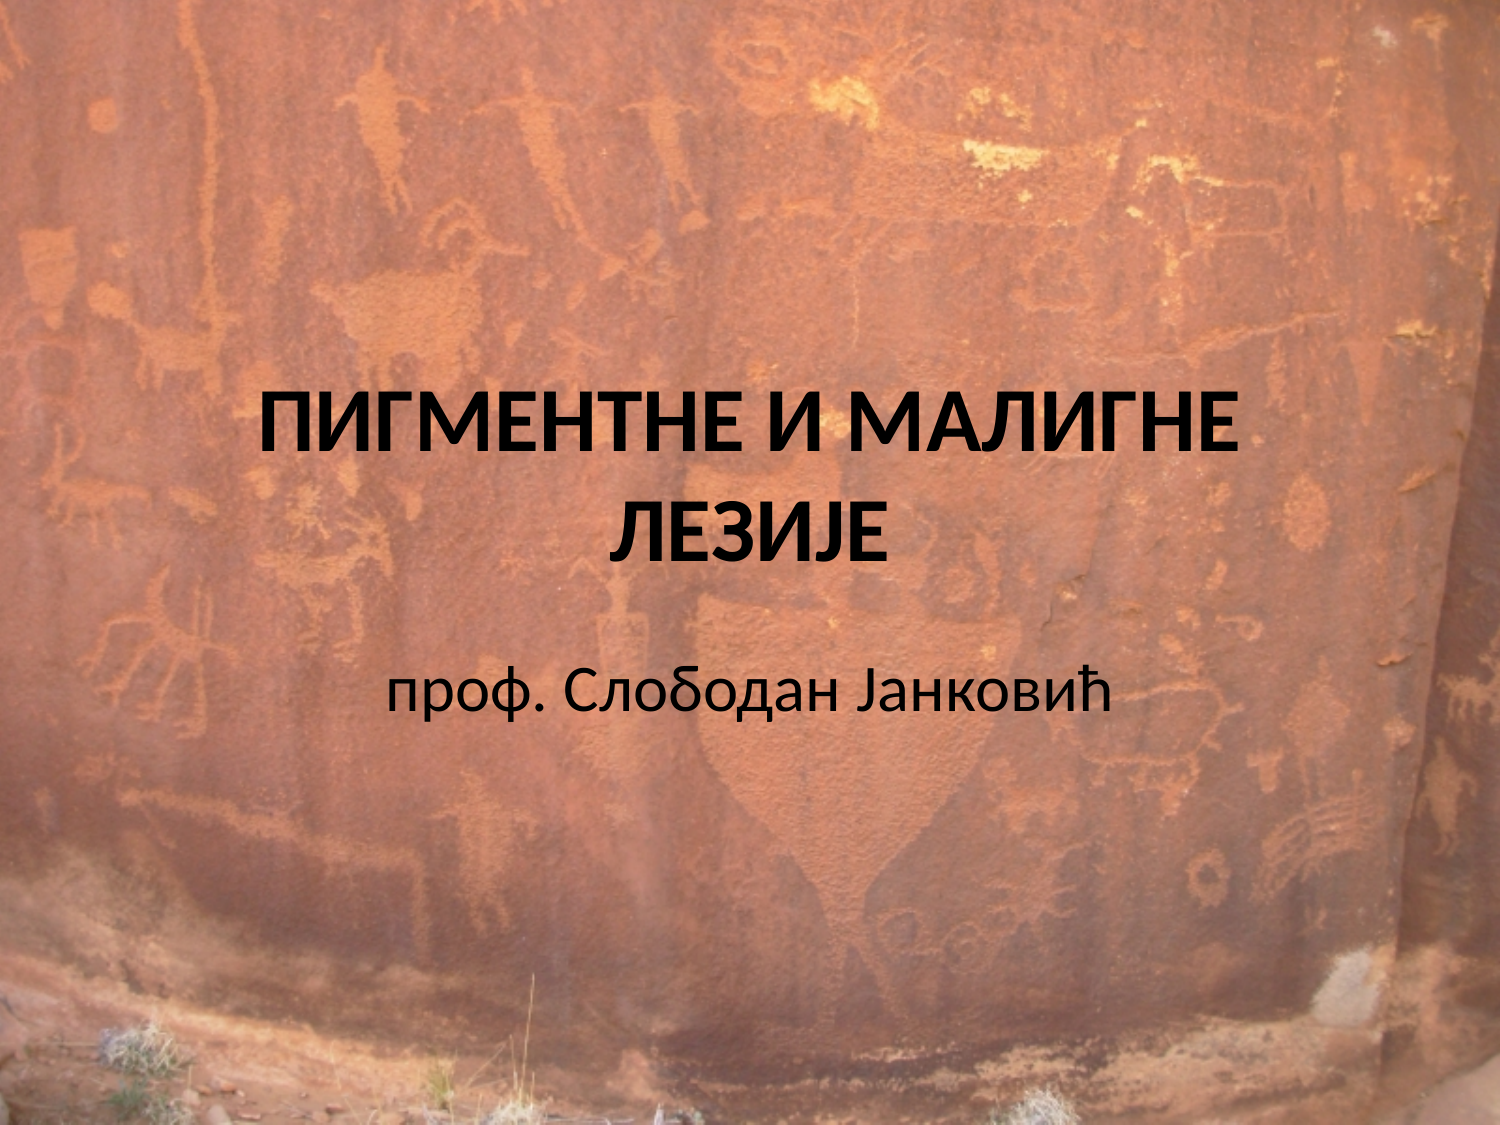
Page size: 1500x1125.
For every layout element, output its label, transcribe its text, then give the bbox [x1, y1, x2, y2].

picture [0, 0, 1500, 1125]
title ПИГМЕНТНЕ И МАЛИГНЕ ЛЕЗИЈЕ [112, 349, 1388, 591]
subtitle проф. Слободан Јанковић [225, 637, 1275, 925]
